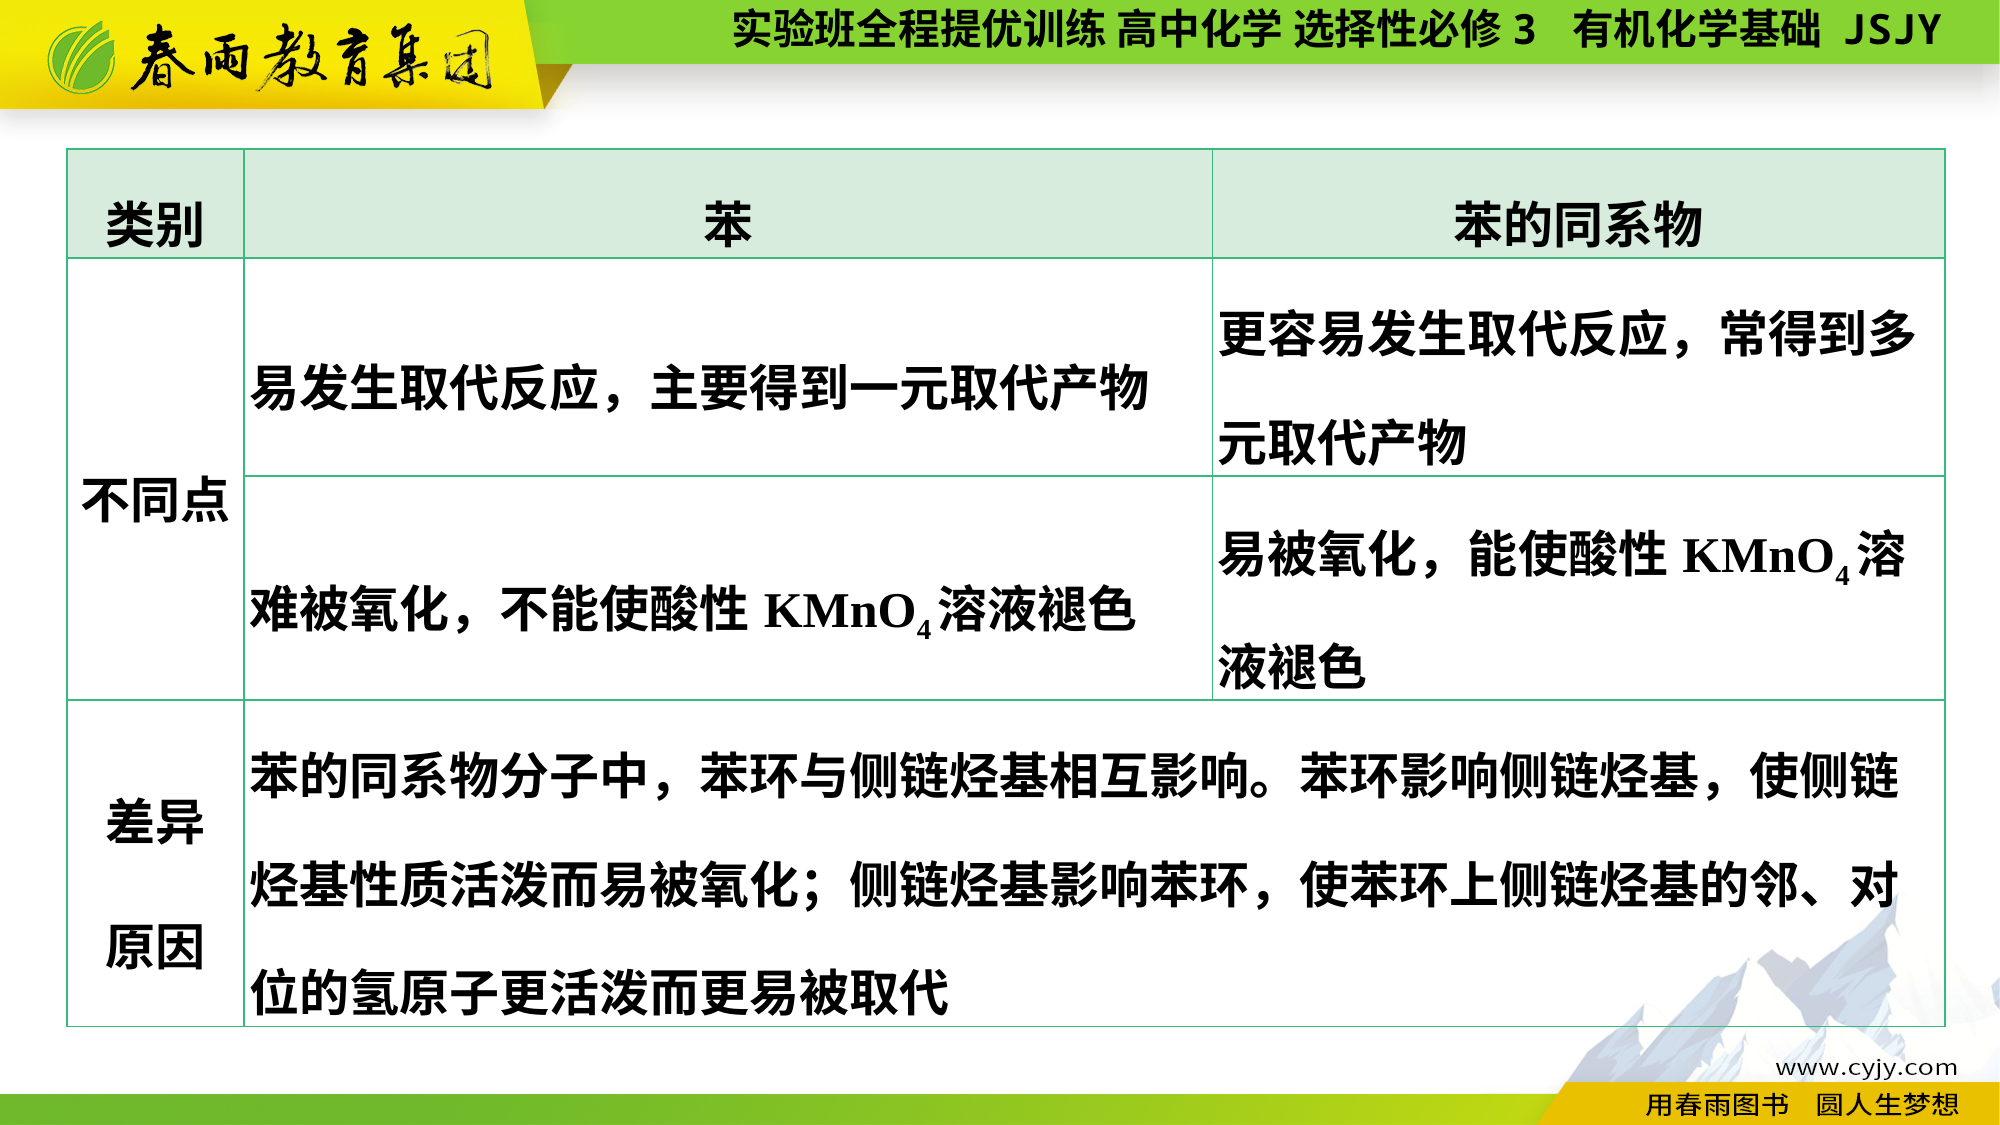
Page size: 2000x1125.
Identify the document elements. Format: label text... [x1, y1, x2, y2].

table_cell 差异 原因 [68, 701, 243, 1026]
table_cell 难被氧化，不能使酸性KMnO4溶液褪色 [245, 477, 1212, 699]
table_cell 更容易发生取代反应，常得到多元取代产物 [1213, 259, 1944, 475]
table_header 类别 [68, 150, 243, 257]
table_header 苯 [245, 150, 1212, 257]
table_cell 易发生取代反应，主要得到一元取代产物 [245, 259, 1212, 475]
table_header 苯的同系物 [1213, 150, 1944, 257]
table_cell 易被氧化，能使酸性KMnO4溶液褪色 [1213, 477, 1944, 699]
table_cell 苯的同系物分子中，苯环与侧链烃基相互影响。苯环影响侧链烃基，使侧链烃基性质活泼而易被氧化；侧链烃基影响苯环，使苯环上侧链烃基的邻、对位的氢原子更活泼而更易被取代 [245, 701, 1944, 1026]
table_cell 不同点 [68, 259, 243, 699]
picture [0, 0, 2000, 1125]
